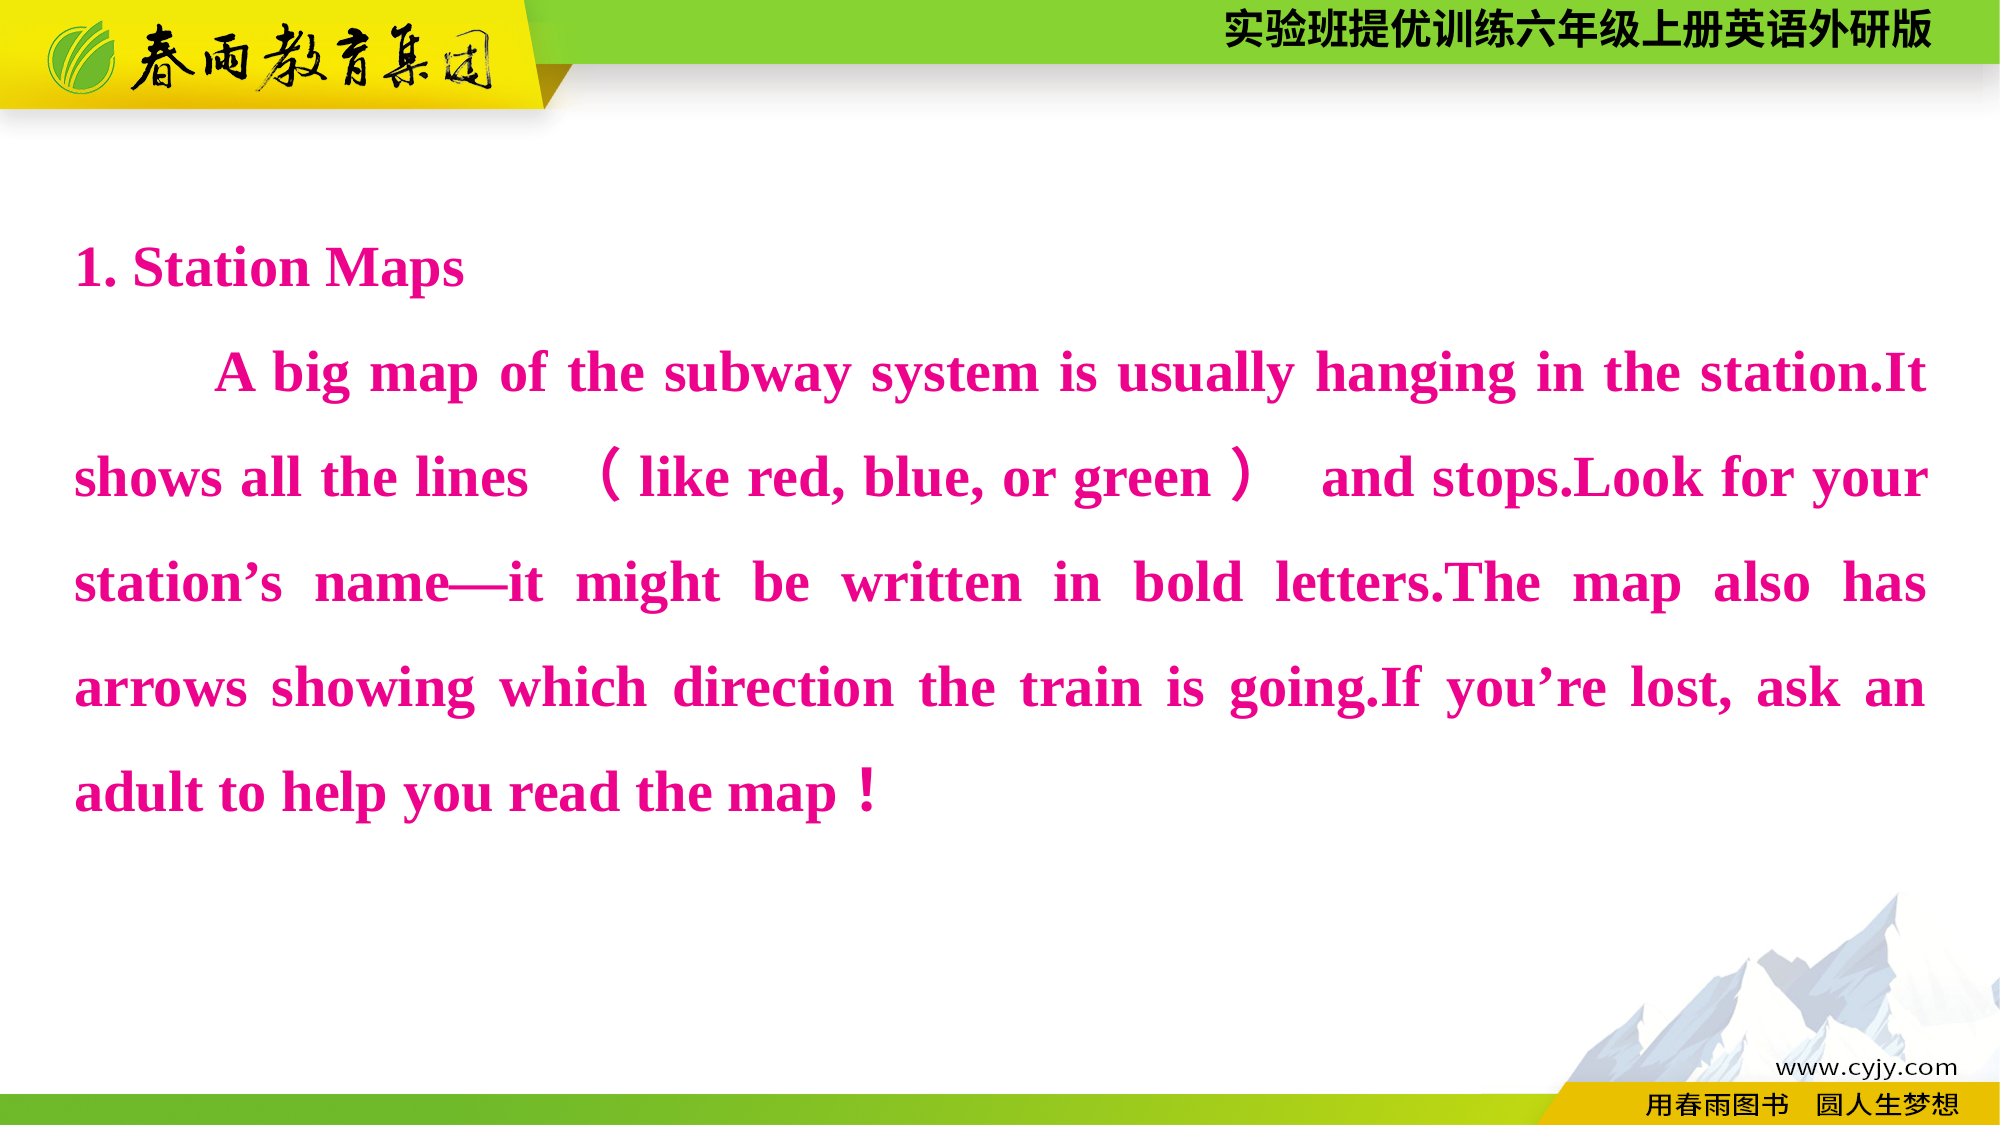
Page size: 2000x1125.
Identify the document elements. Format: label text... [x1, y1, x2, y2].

list 1. Station Maps A big map of the subway system is usually hanging in the station.It shows all the lines （like red, blue, or green） and stops.Look for your station’s name—it might be written in bold letters.The map also has arrows showing which direction the train is going.If you’re lost, ask an adult to help you read the map！ [59, 185, 1944, 824]
picture [0, 0, 2000, 1125]
